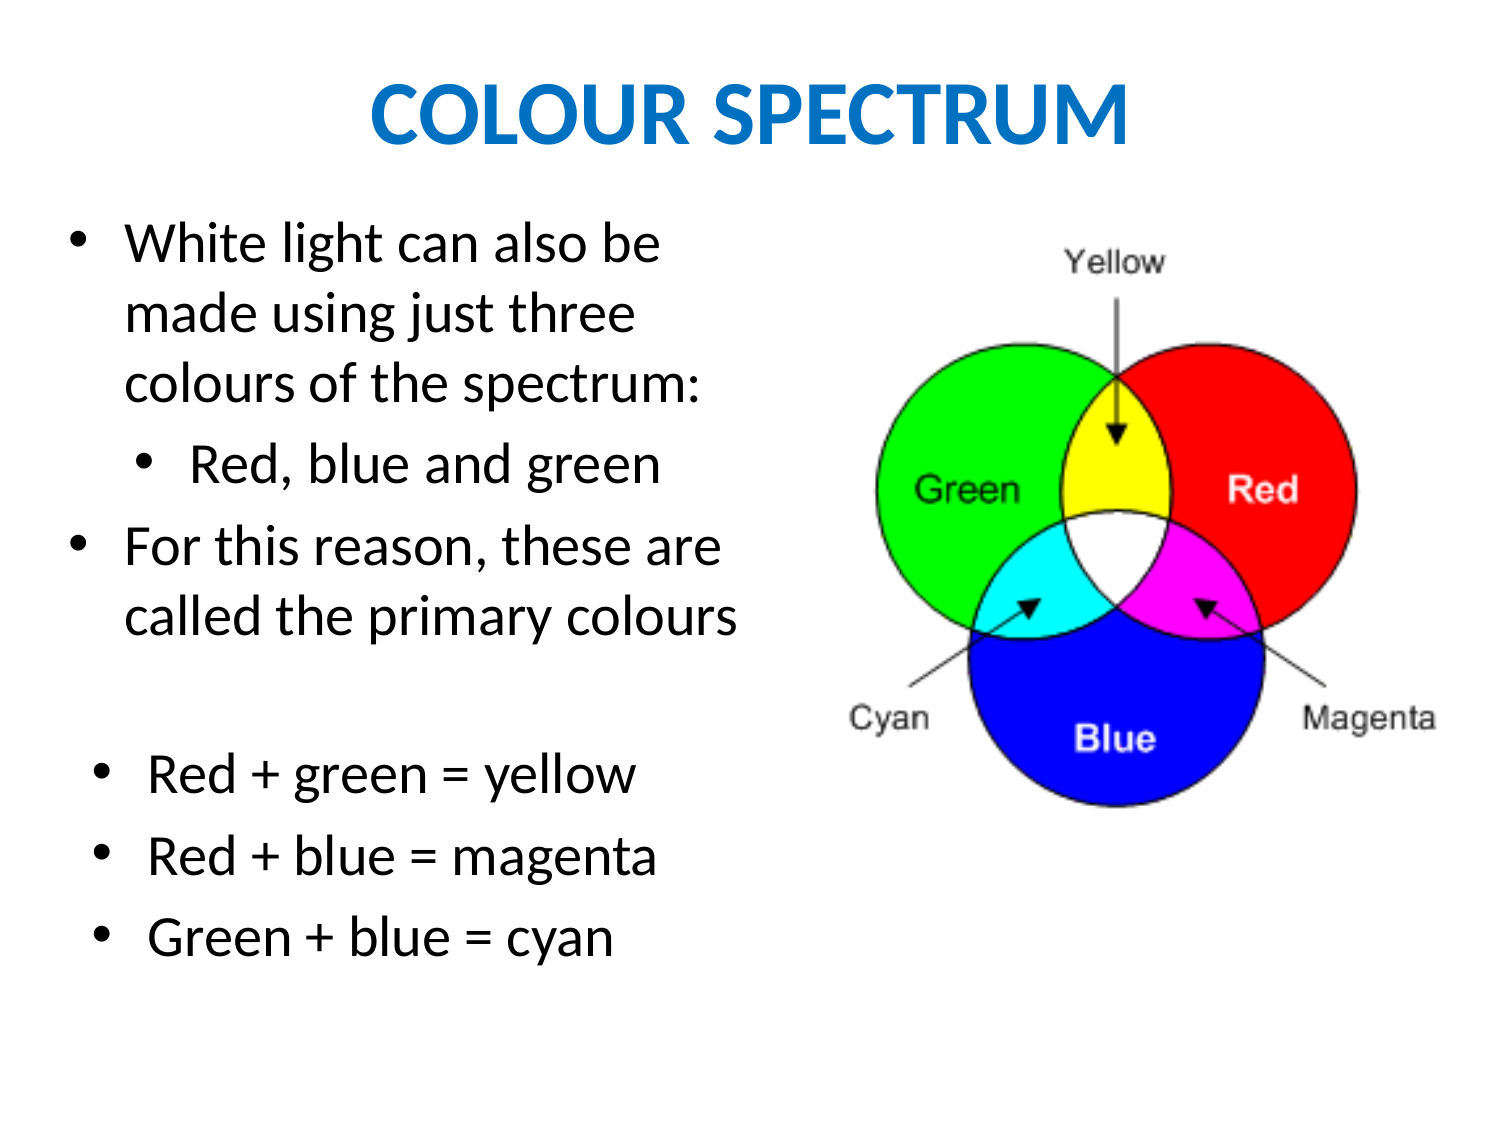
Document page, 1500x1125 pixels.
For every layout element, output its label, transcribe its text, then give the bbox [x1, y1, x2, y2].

text_box Red + green = yellow Red + blue = magenta Green + blue = cyan [76, 727, 703, 1024]
picture [832, 219, 1450, 827]
list White light can also be made using just three colours of the spectrum: Red, blue and green For this reason, these are called the primary colours [53, 196, 809, 693]
title COLOUR SPECTRUM [76, 42, 1427, 173]
